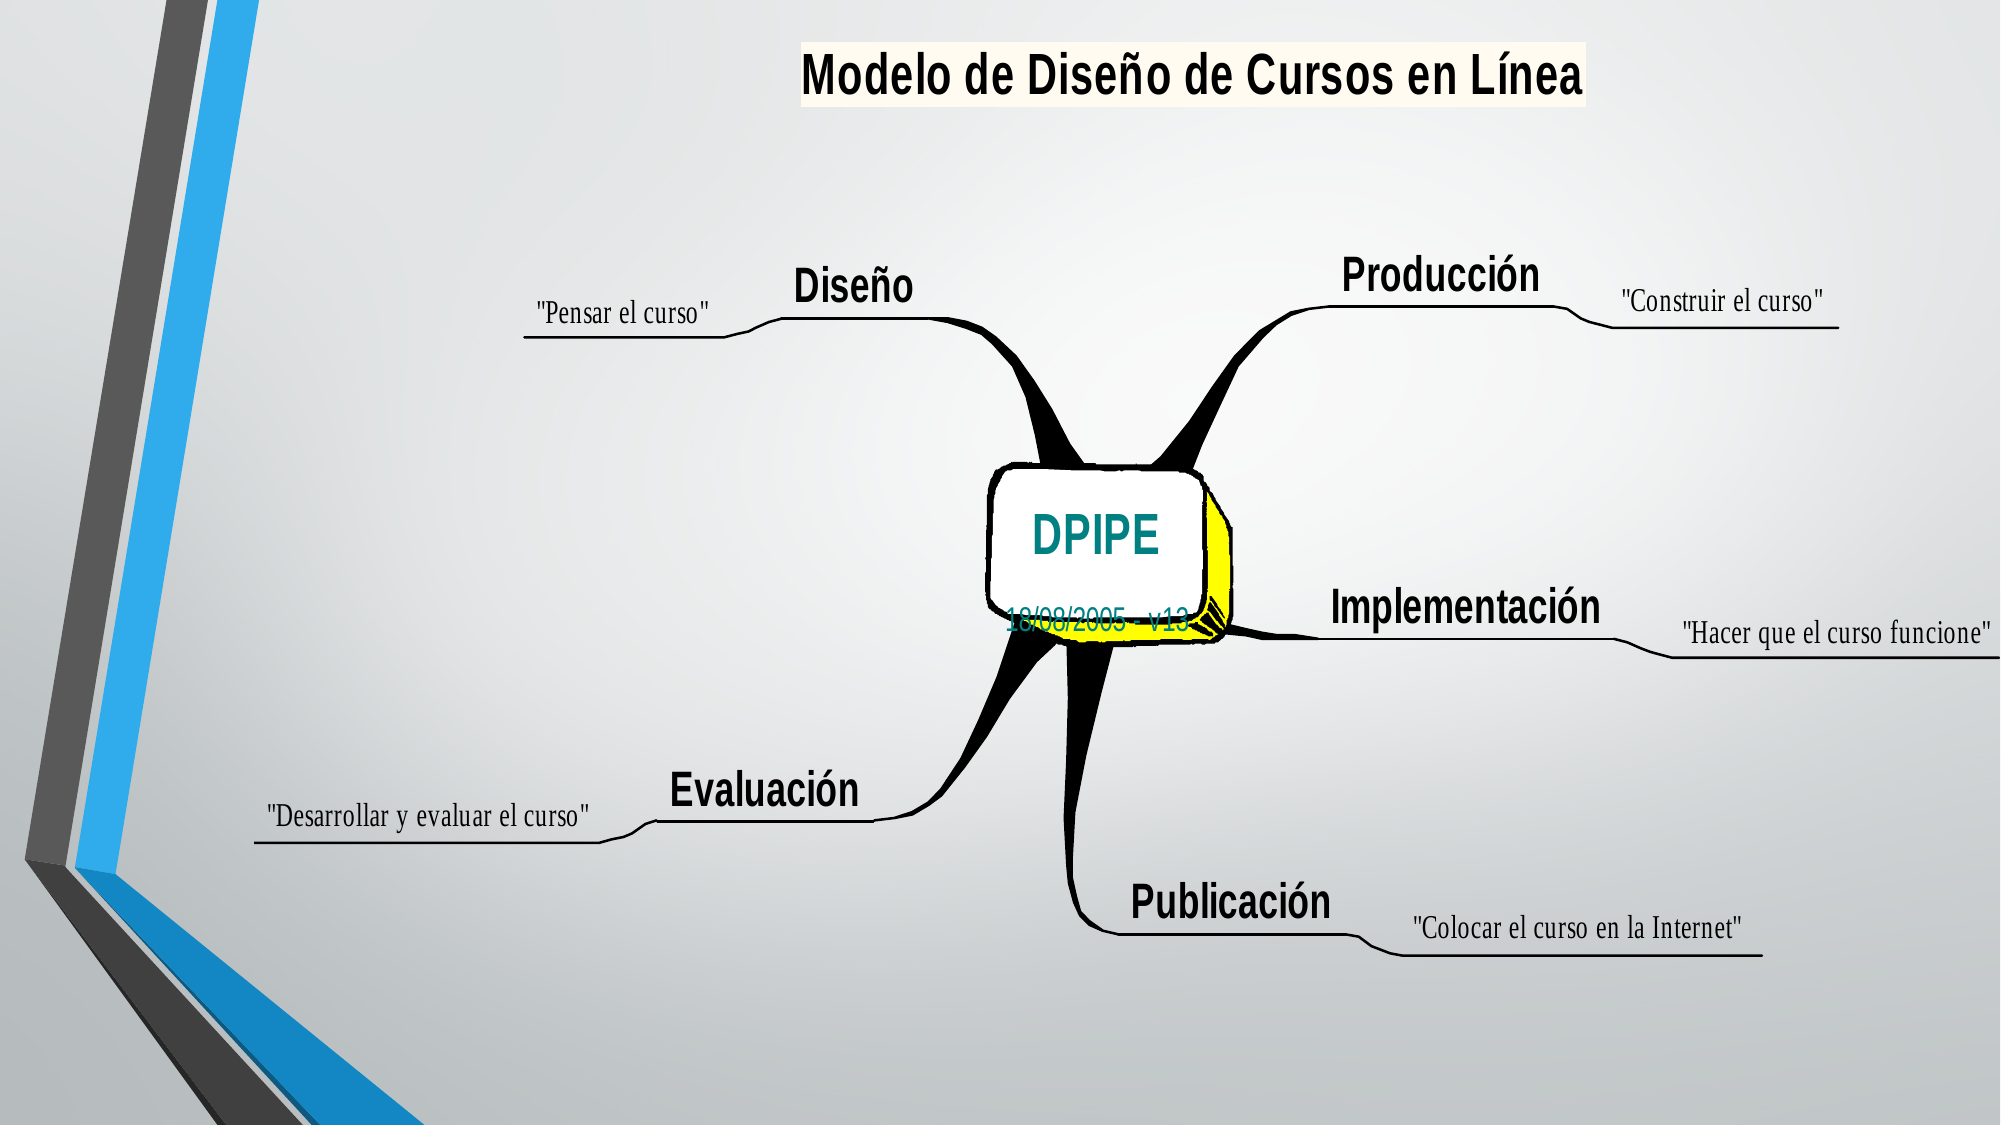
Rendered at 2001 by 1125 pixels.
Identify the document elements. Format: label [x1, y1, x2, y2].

text_box [253, 41, 2000, 972]
